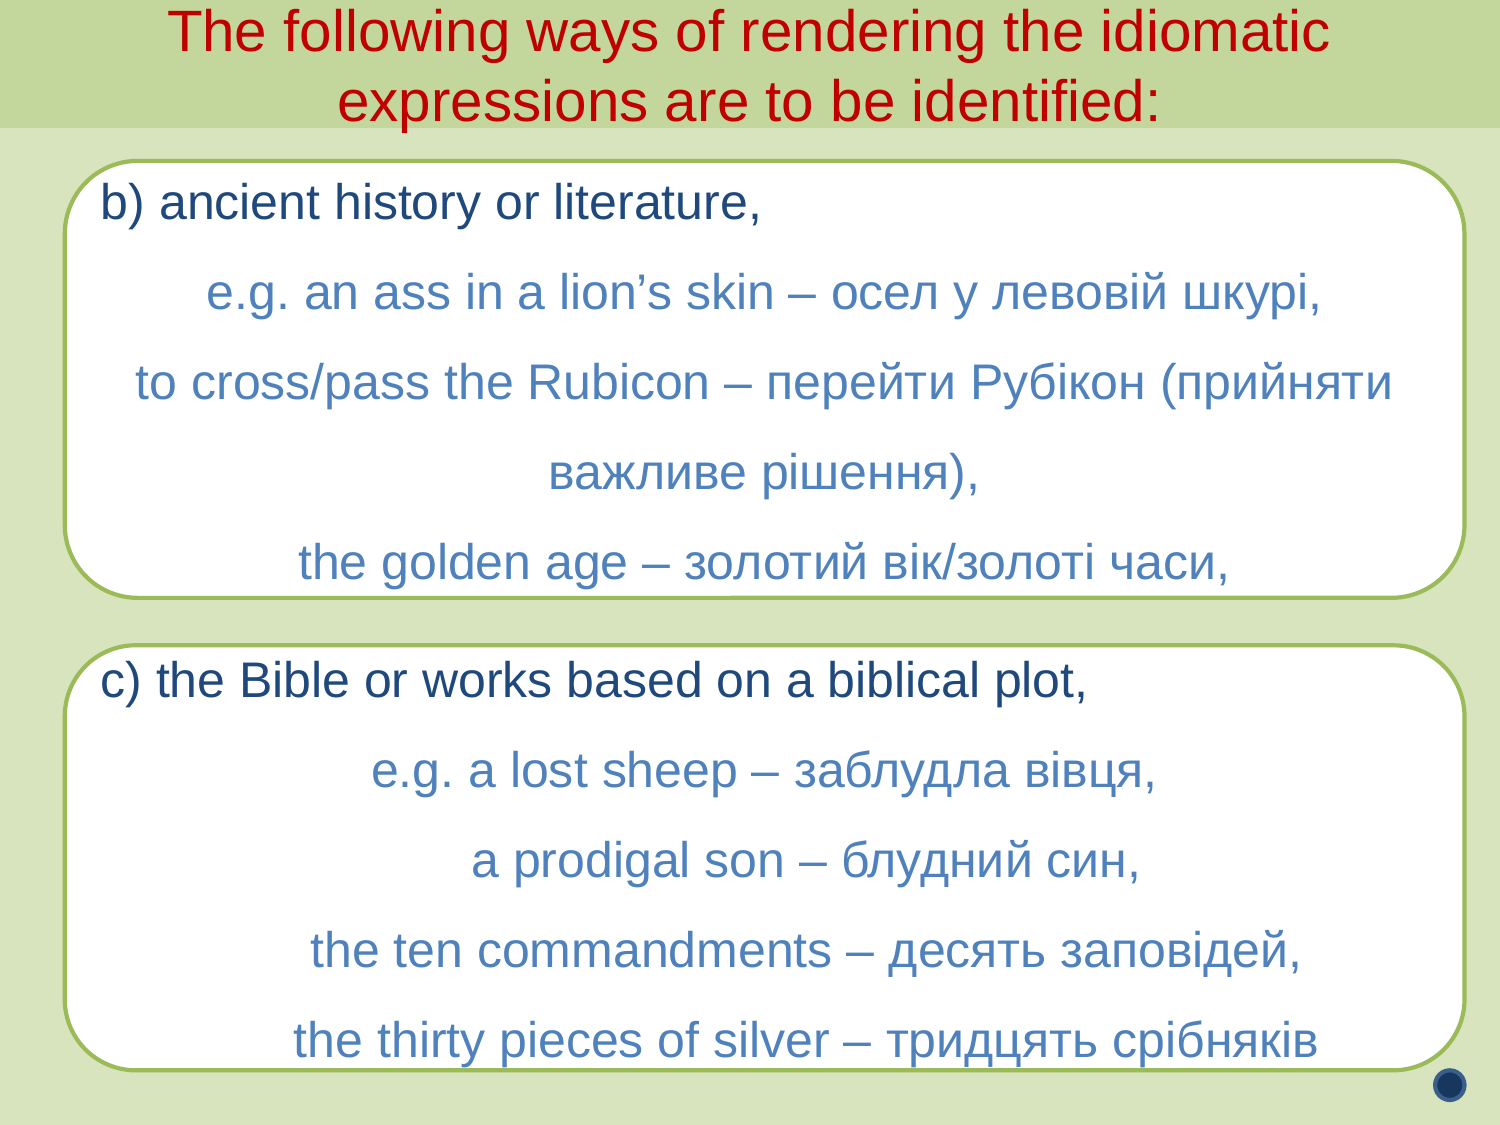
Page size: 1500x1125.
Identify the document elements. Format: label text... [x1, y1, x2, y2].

text_box [1433, 1068, 1467, 1103]
text_box b) ancient history or literature, e.g. an ass in a lion’s skin – осел у левовій шкурі, to cross/pass the Rubicon – перейти Рубікон (прийняти важливе рішення), the golden age – золотий вік/золоті часи, [62, 158, 1467, 600]
text_box The following ways of rendering the idiomatic expressions are to be identified: [0, 0, 1500, 128]
text_box c) the Bible or works based on a biblical plot, e.g. a lost sheep – заблудла вівця, a prodigal son – блудний син, the ten commandments – десять заповідей, the thirty pieces of silver – тридцять срібняків [62, 643, 1467, 1073]
